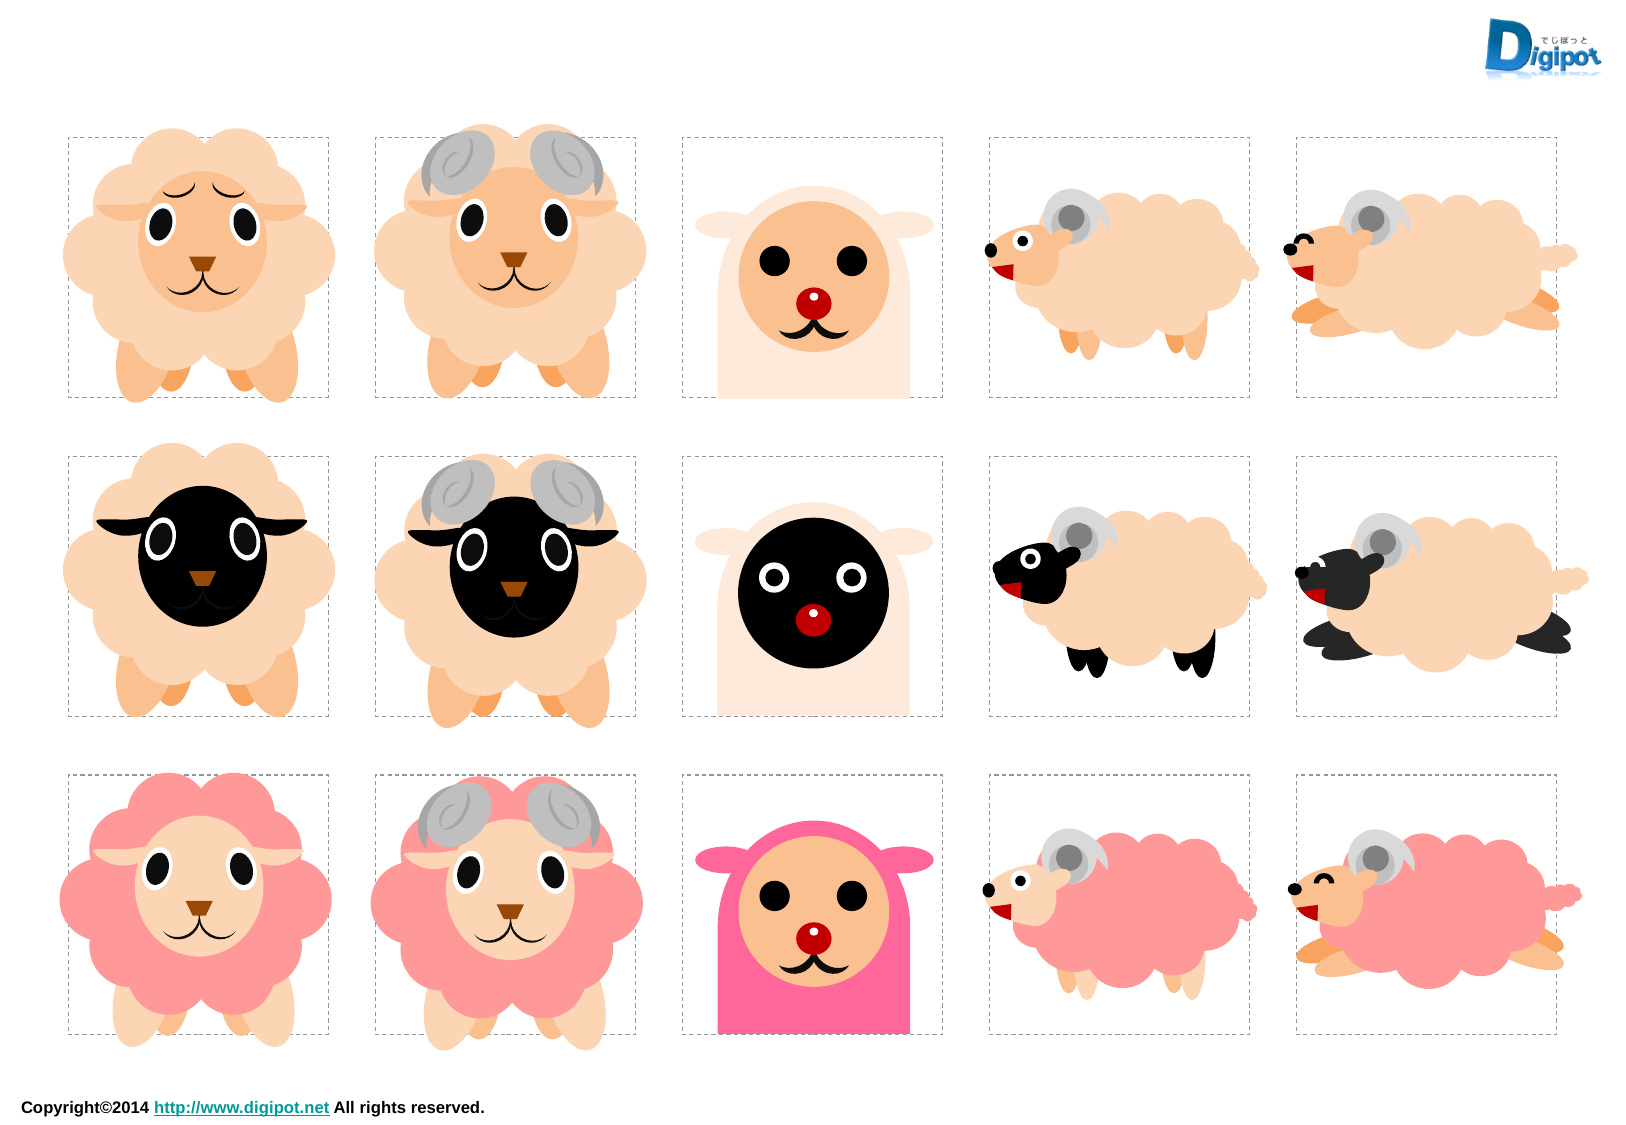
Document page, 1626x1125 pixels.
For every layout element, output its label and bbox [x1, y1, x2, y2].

picture [1485, 18, 1602, 82]
text_box [984, 184, 1255, 361]
text_box [62, 442, 336, 719]
text_box [992, 502, 1263, 679]
text_box [1294, 509, 1590, 673]
text_box [982, 824, 1253, 1001]
text_box [59, 772, 333, 1049]
text_box [374, 450, 647, 730]
text_box [694, 501, 934, 716]
text_box [1287, 825, 1583, 989]
text_box [62, 128, 336, 405]
text_box [694, 820, 934, 1035]
text_box [694, 185, 934, 400]
text_box [370, 772, 644, 1053]
text_box [373, 120, 647, 401]
text_box [1283, 185, 1579, 349]
